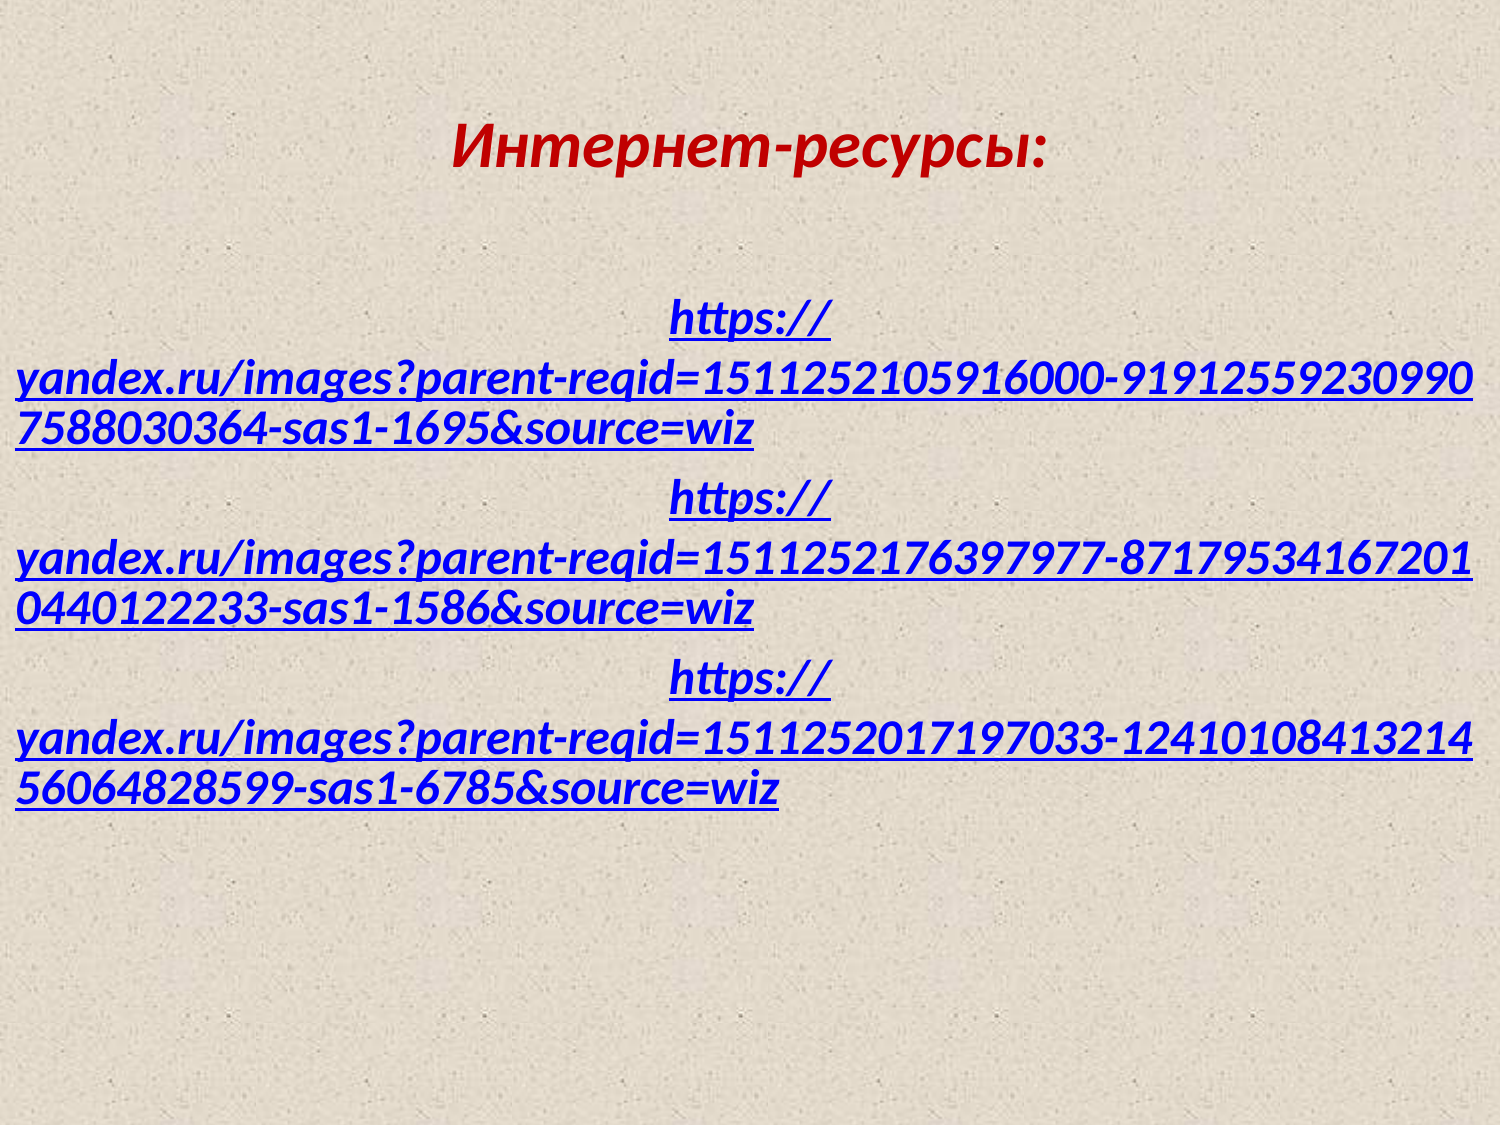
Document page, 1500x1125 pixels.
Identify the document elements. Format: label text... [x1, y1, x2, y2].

list Интернет-ресурсы: https://yandex.ru/images?parent-reqid=1511252105916000-919125592309907588030364-sas1-1695&source=wiz https://yandex.ru/images?parent-reqid=1511252176397977-871795341672010440122233-sas1-1586&source=wiz https://yandex.ru/images?parent-reqid=1511252017197033-1241010841321456064828599-sas1-6785&source=wiz [0, 0, 1500, 1125]
